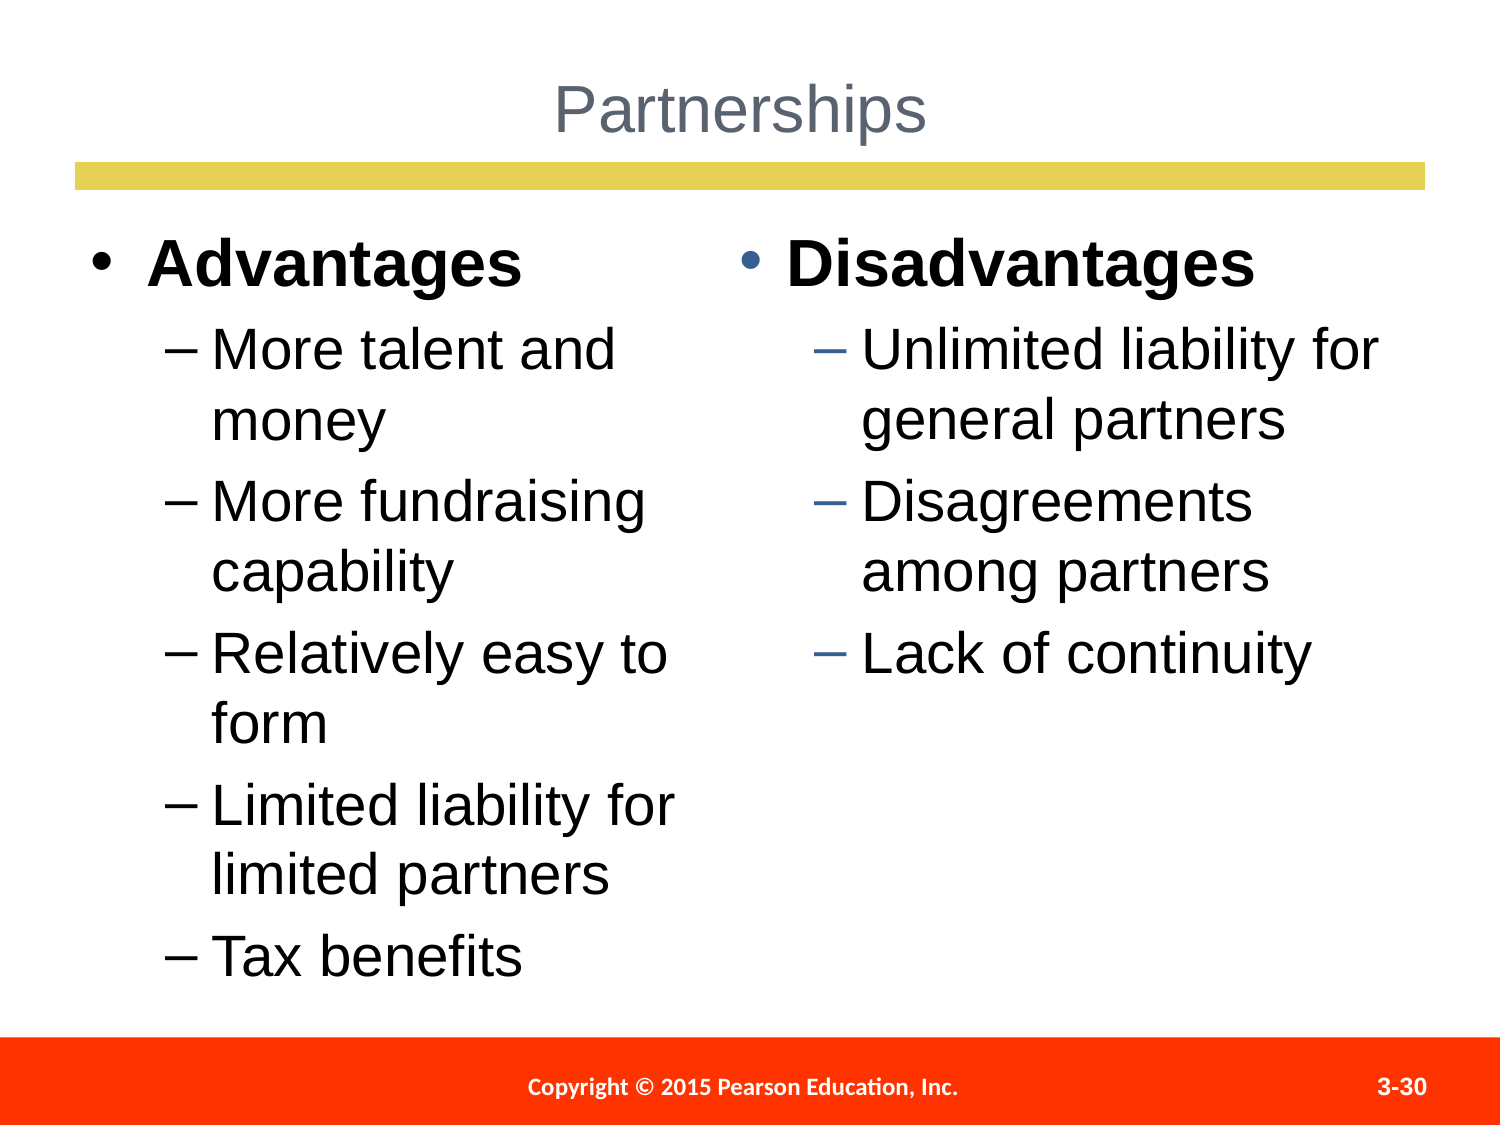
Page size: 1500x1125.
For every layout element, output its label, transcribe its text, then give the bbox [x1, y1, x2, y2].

title Partnerships [74, 12, 1426, 201]
list Advantages More talent and money More fundraising capability Relatively easy to form Limited liability for limited partners Tax benefits [74, 212, 726, 1013]
text_box Disadvantages Unlimited liability for general partners Disagreements among partners Lack of continuity [725, 212, 1425, 774]
